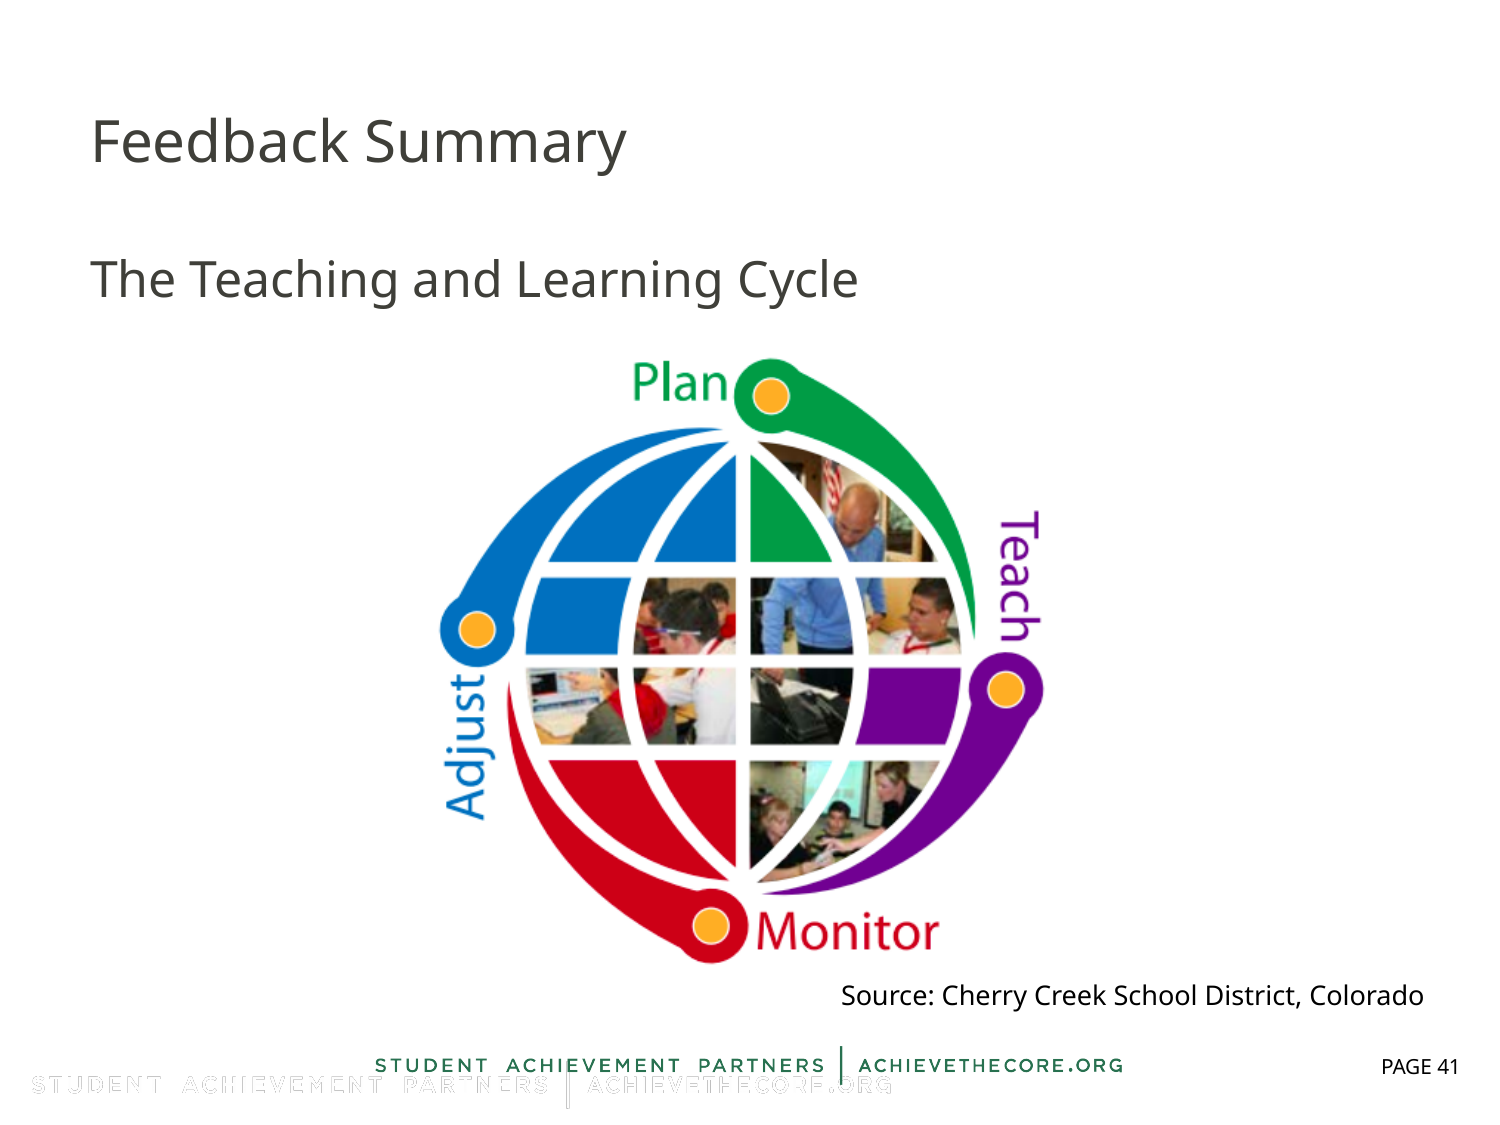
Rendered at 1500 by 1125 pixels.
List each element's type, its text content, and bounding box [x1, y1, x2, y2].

picture [382, 336, 1117, 994]
list The Teaching and Learning Cycle [75, 232, 1425, 976]
picture [12, 1046, 1122, 1112]
text_box Source: Cherry Creek School District, Colorado [826, 963, 1484, 1028]
title Feedback Summary [75, 45, 1425, 232]
